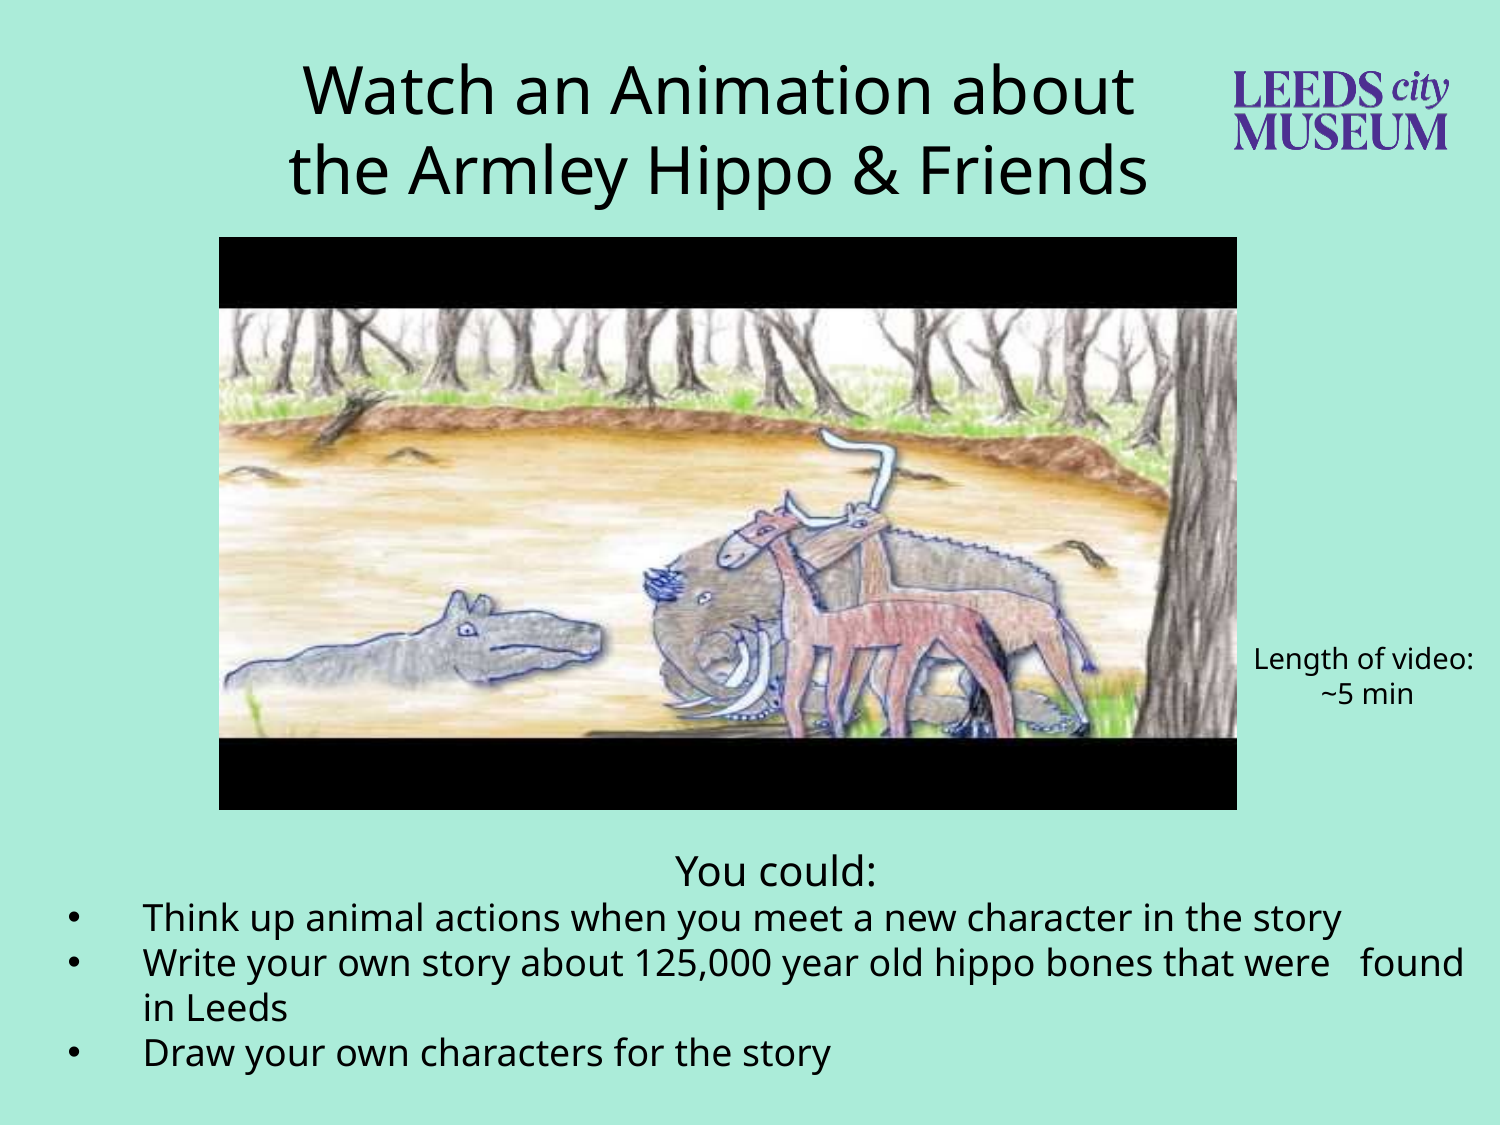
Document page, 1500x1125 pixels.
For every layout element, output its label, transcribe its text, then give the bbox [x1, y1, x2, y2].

picture [1234, 71, 1449, 150]
text_box Length of video: ~5 min [1243, 634, 1500, 752]
title Watch an Animation about the Armley Hippo & Friends [230, 19, 1209, 235]
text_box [218, 236, 1238, 811]
text_box You could: Think up animal actions when you meet a new character in the story Write your own story about 125,000 year old hippo bones that were found in Leeds Draw your own characters for the story [52, 751, 1500, 1125]
